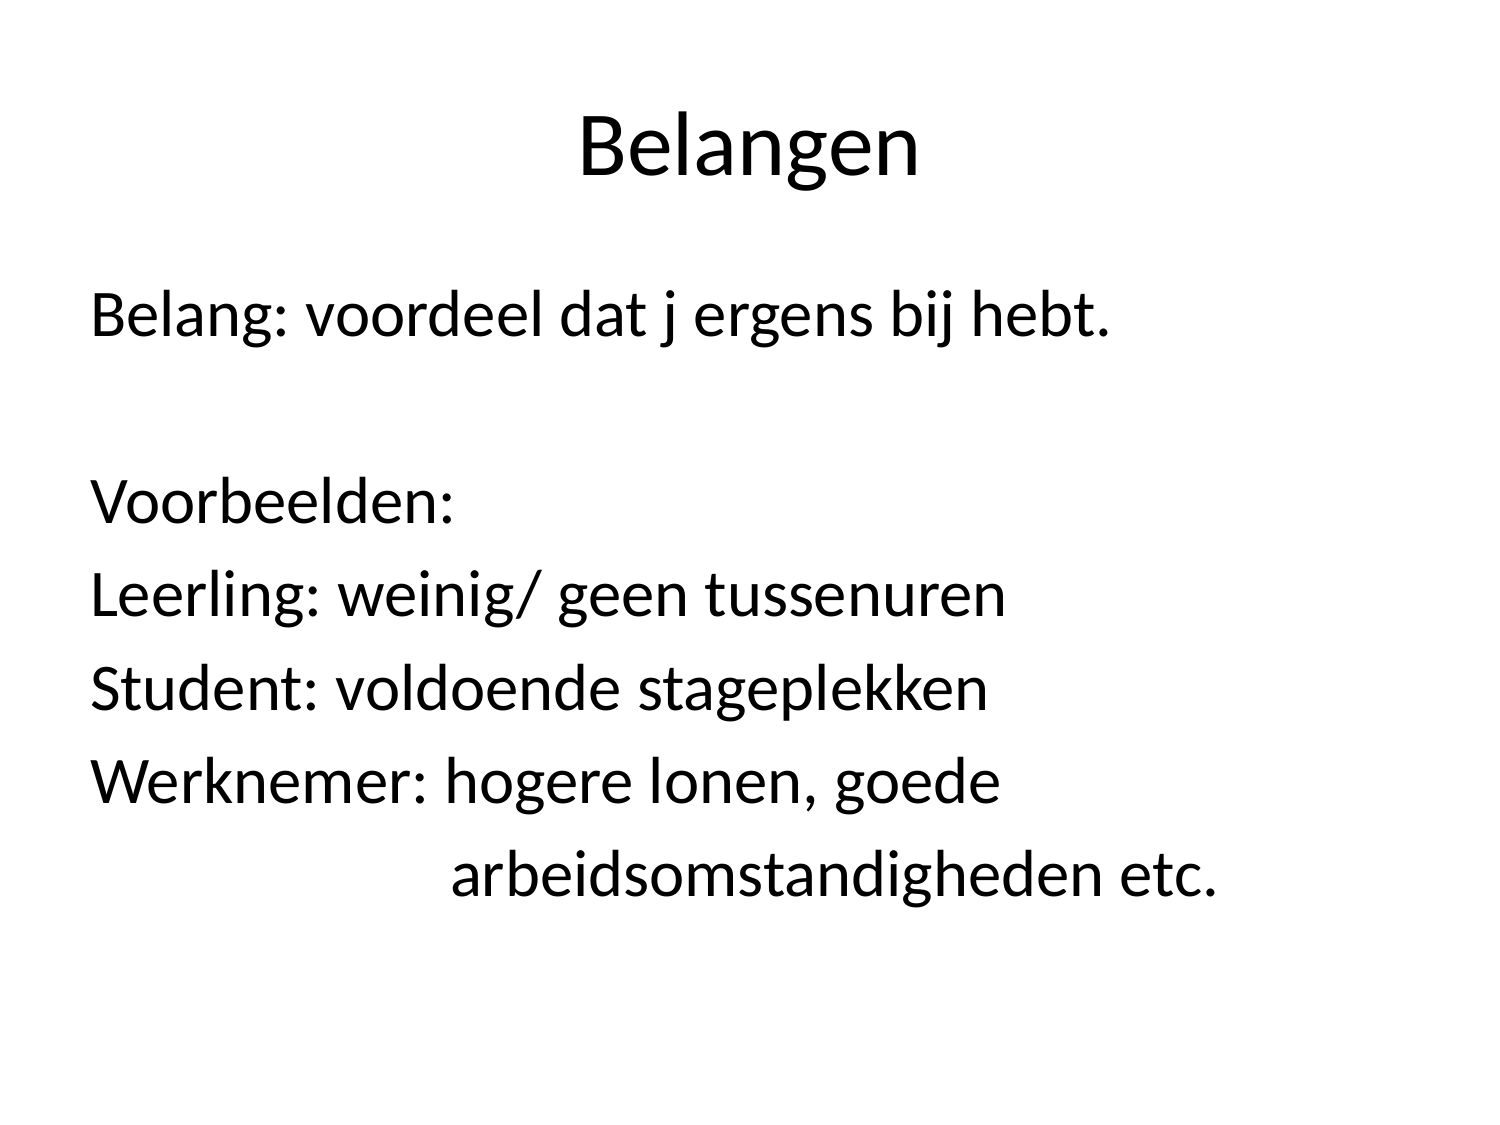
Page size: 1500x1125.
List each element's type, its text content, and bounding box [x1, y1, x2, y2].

title Belangen [75, 45, 1425, 233]
list Belang: voordeel dat j ergens bij hebt. Voorbeelden: Leerling: weinig/ geen tussenuren Student: voldoende stageplekken Werknemer: hogere lonen, goede arbeidsomstandigheden etc. [75, 262, 1425, 1005]
